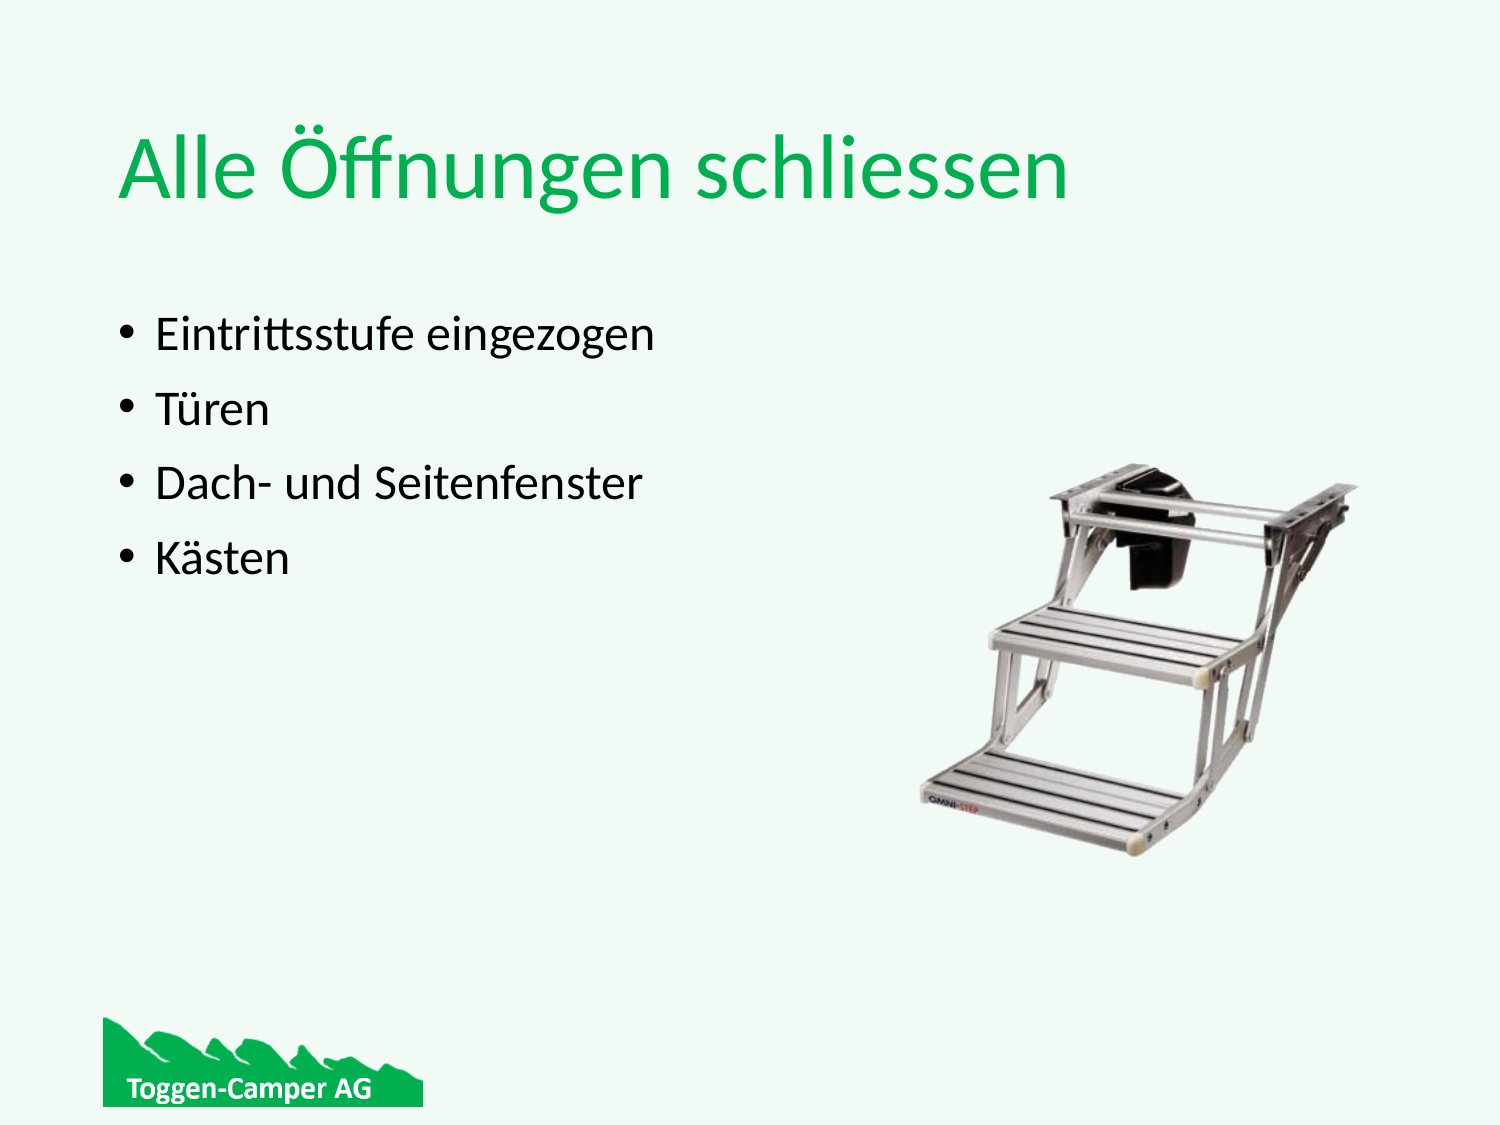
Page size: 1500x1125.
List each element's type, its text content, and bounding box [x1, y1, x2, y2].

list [894, 448, 1397, 865]
title Alle Öffnungen schliessen [103, 59, 1397, 278]
list Eintrittsstufe eingezogen Türen Dach- und Seitenfenster Kästen [103, 299, 871, 1014]
picture [103, 1014, 423, 1125]
